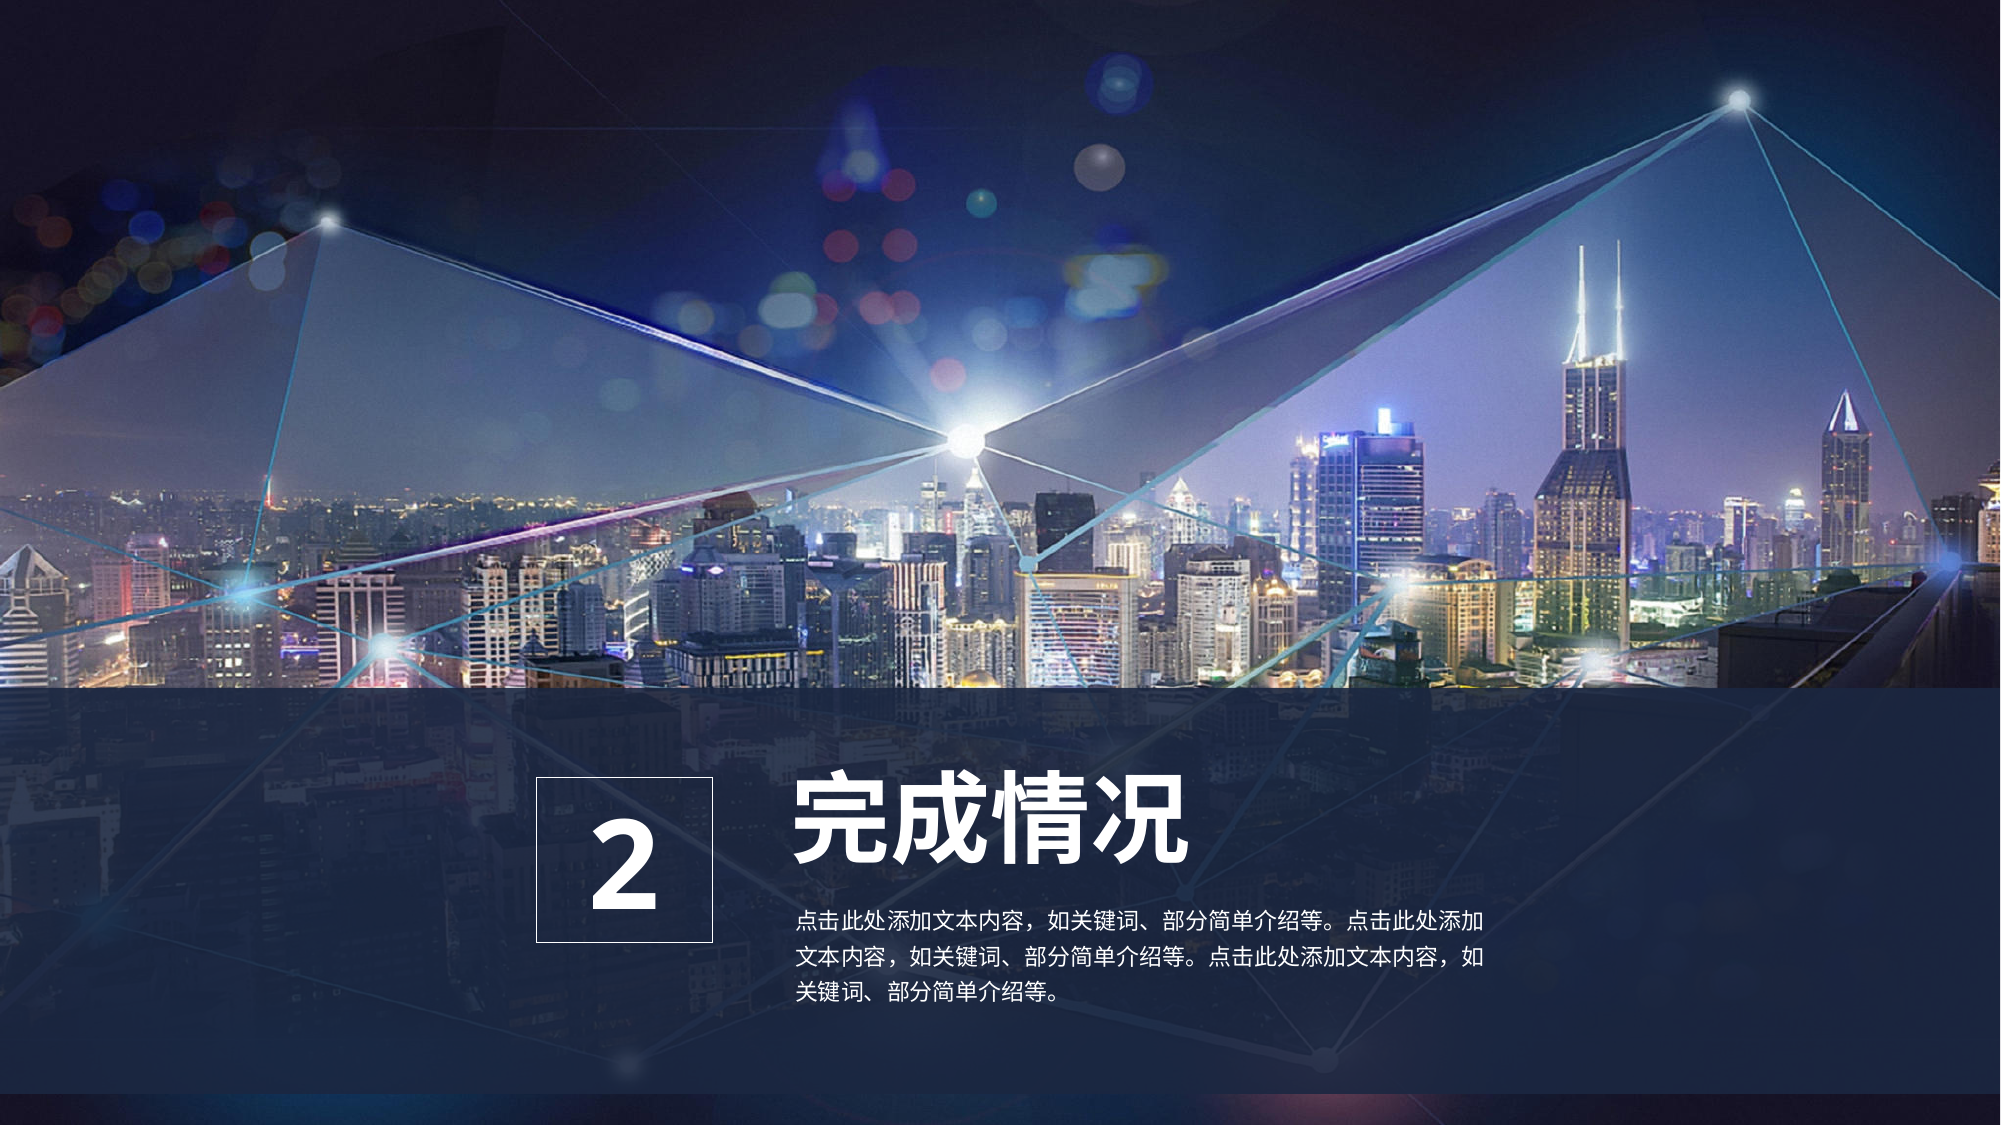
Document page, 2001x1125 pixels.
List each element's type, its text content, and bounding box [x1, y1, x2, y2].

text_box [773, 748, 1501, 1015]
text_box [0, 687, 2000, 1095]
text_box 2 [536, 777, 713, 943]
picture [0, 0, 2001, 1125]
